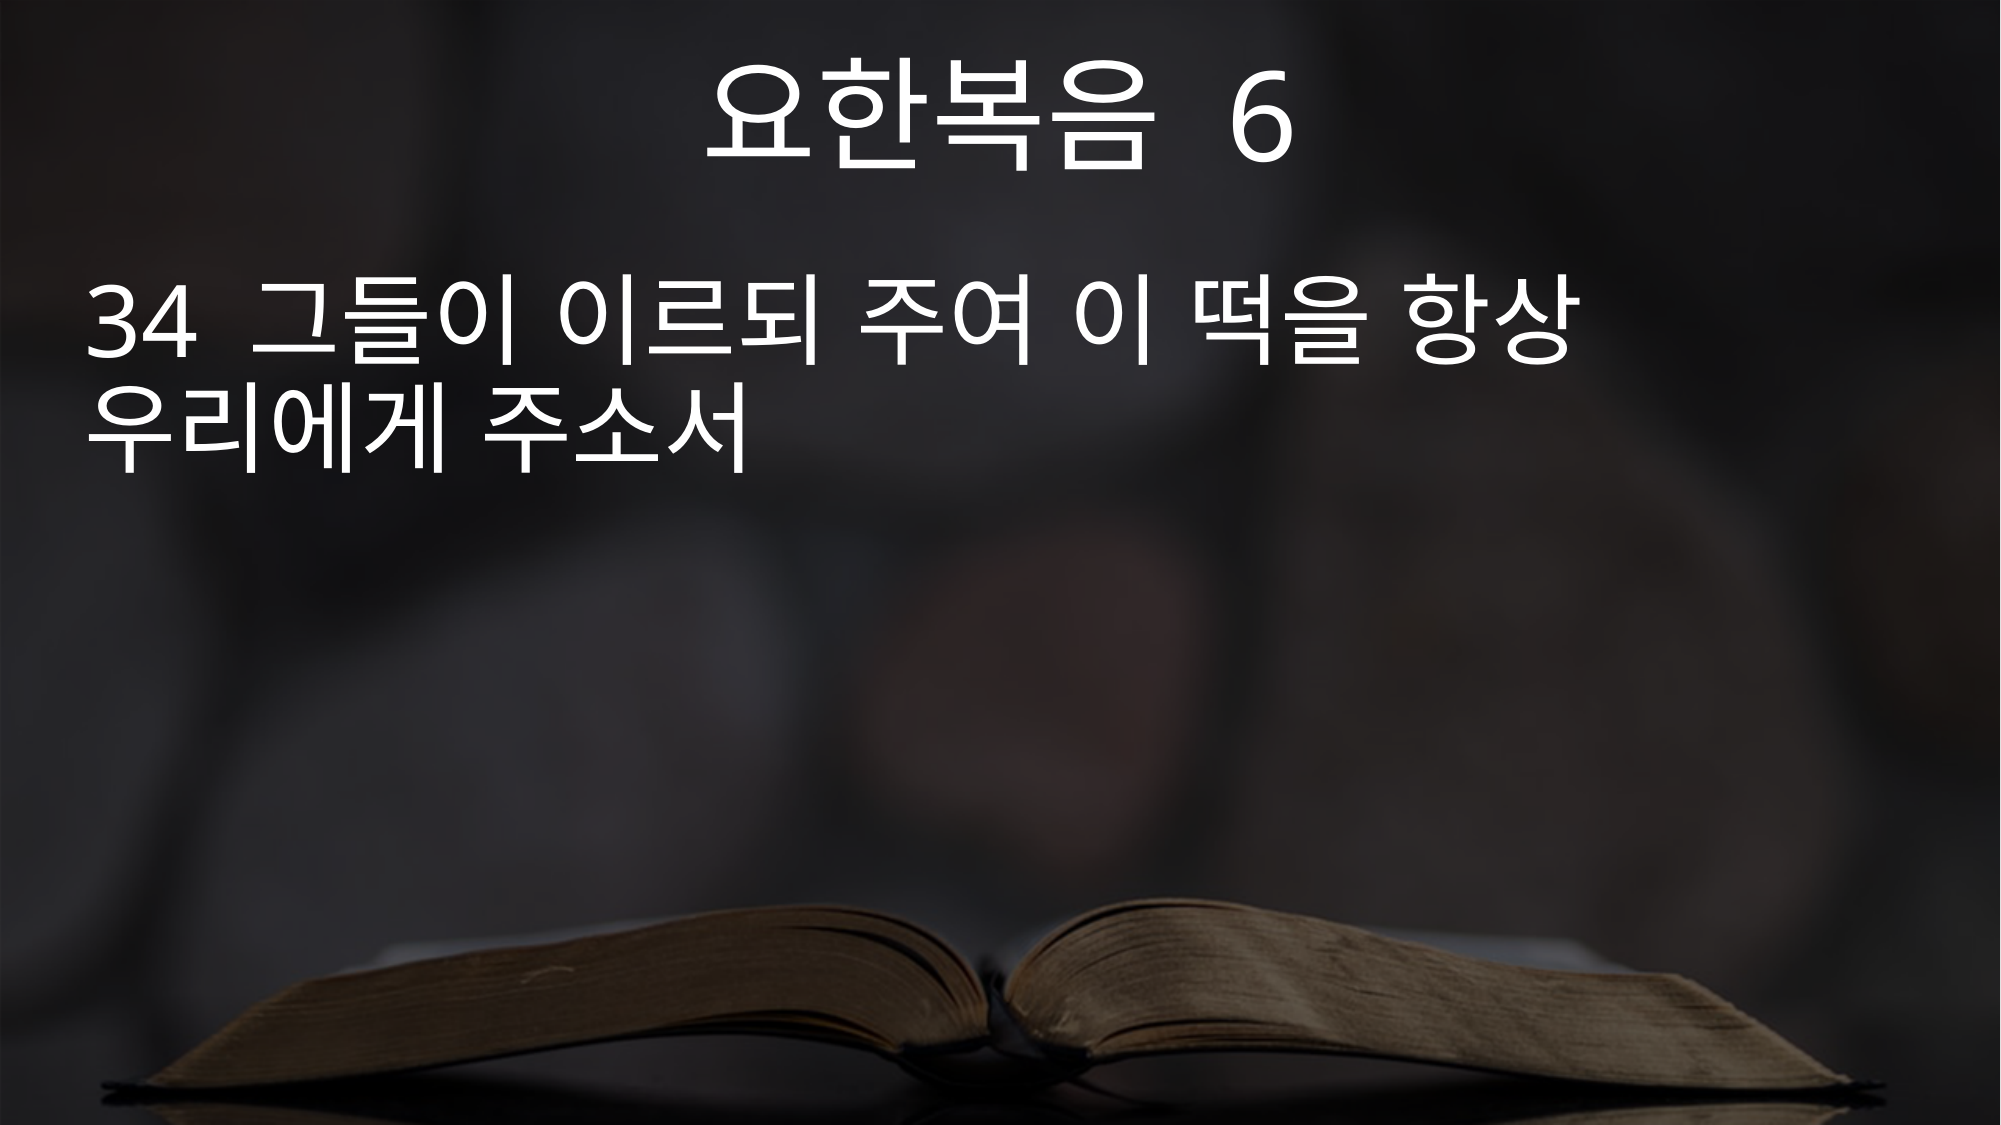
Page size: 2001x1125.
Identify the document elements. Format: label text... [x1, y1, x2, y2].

list 34 그들이 이르되 주여 이 떡을 항상 우리에게 주소서 [69, 263, 1953, 423]
footer 요한복음 6 [0, 32, 2000, 192]
picture [0, 0, 2001, 1125]
